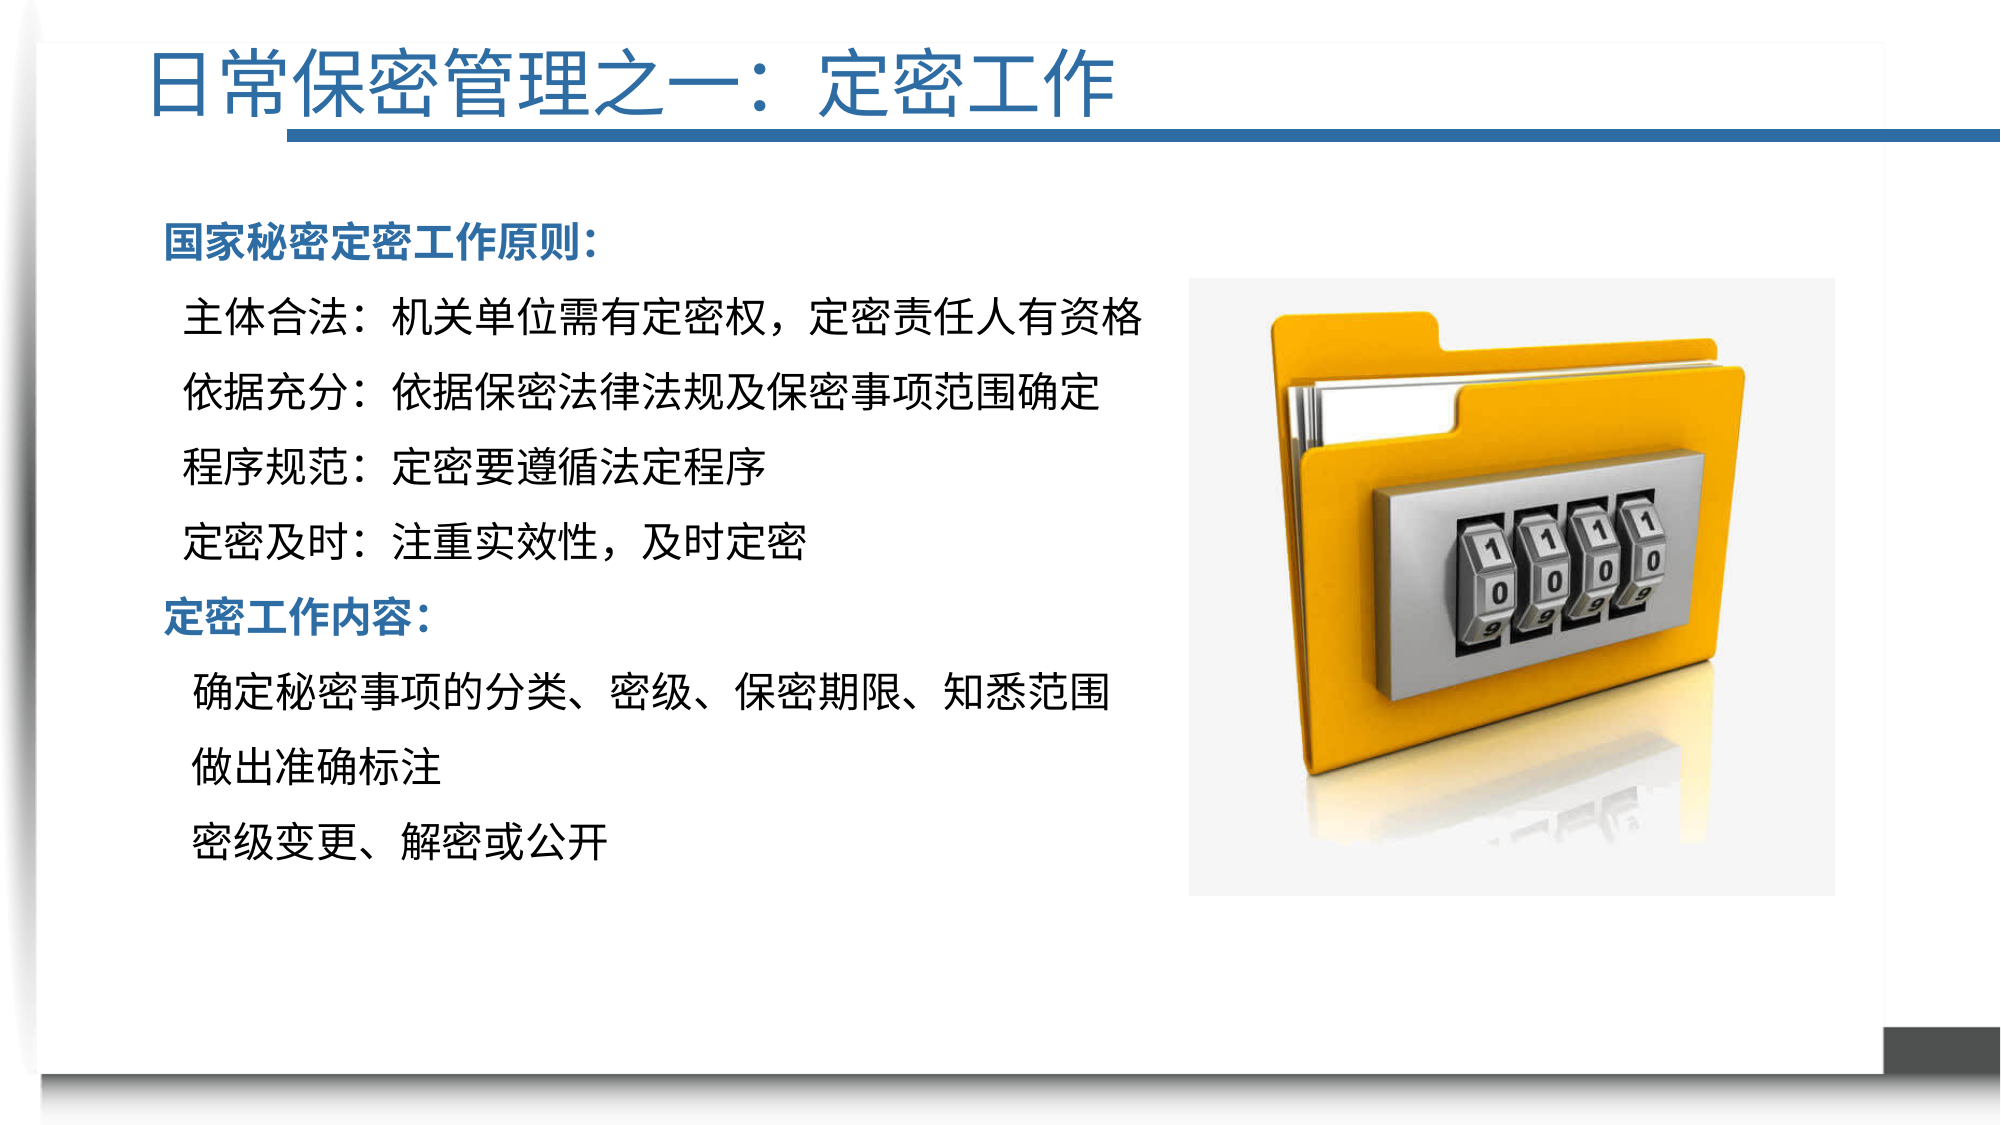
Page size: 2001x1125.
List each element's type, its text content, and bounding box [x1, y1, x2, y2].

text_box 国家秘密定密工作原则： 主体合法：机关单位需有定密权，定密责任人有资格 依据充分：依据保密法律法规及保密事项范围确定 程序规范：定密要遵循法定程序 定密及时：注重实效性，及时定密 定密工作内容： 确定秘密事项的分类、密级、保密期限、知悉范围 做出准确标注 密级变更、解密或公开 [148, 183, 1919, 873]
picture [0, 0, 2001, 1125]
text_box 日常保密管理之一：定密工作 [126, 29, 1132, 135]
